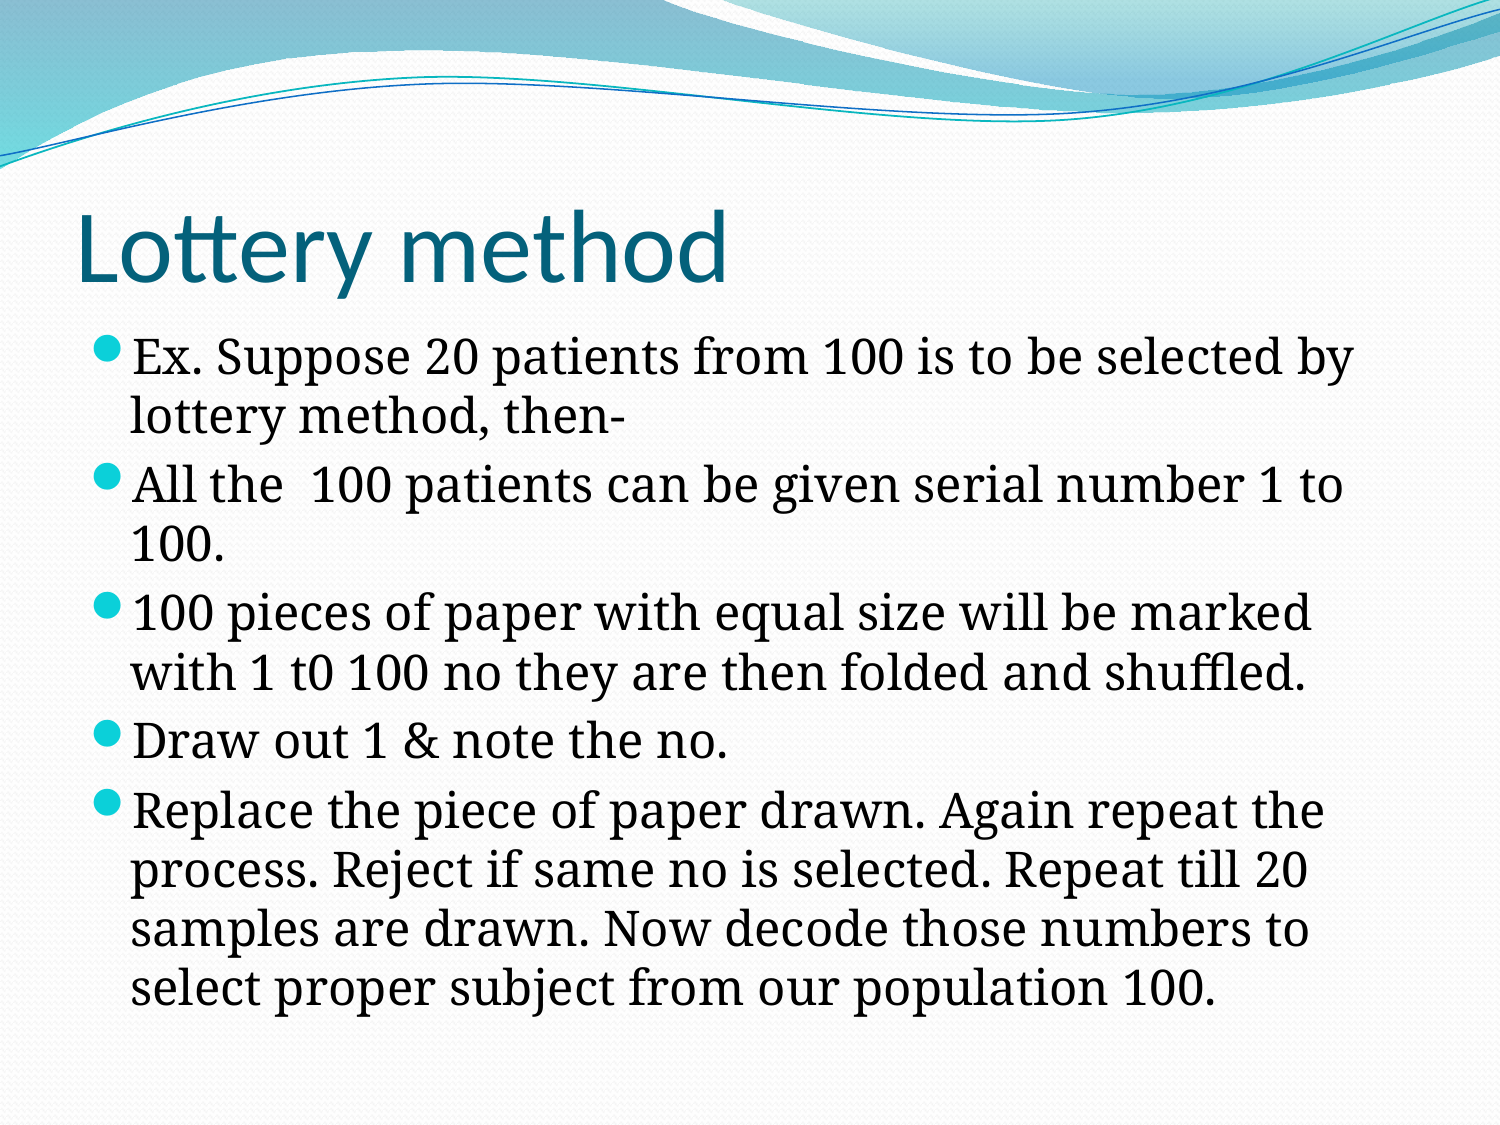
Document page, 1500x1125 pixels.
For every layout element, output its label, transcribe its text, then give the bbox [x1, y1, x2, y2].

title Lottery method [75, 115, 1425, 303]
list Ex. Suppose 20 patients from 100 is to be selected by lottery method, then- All the 100 patients can be given serial number 1 to 100. 100 pieces of paper with equal size will be marked with 1 t0 100 no they are then folded and shuffled. Draw out 1 & note the no. Replace the piece of paper drawn. Again repeat the process. Reject if same no is selected. Repeat till 20 samples are drawn. Now decode those numbers to select proper subject from our population 100. [75, 317, 1425, 1038]
